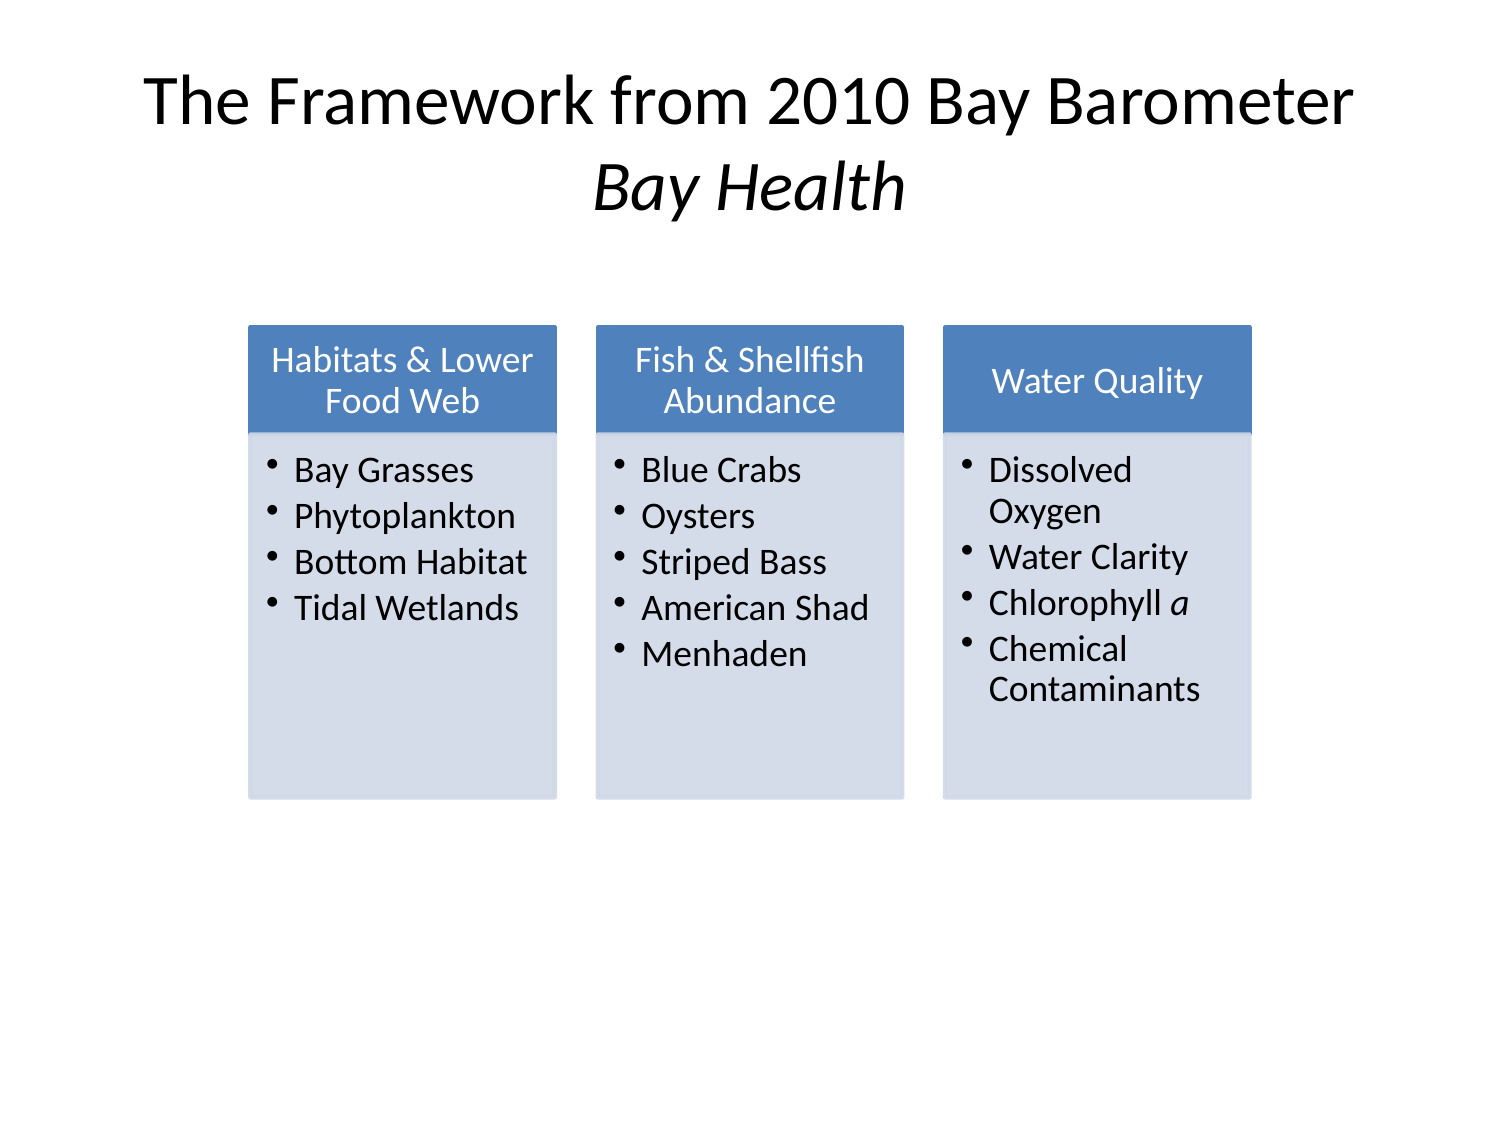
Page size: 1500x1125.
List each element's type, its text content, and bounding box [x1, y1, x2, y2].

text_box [249, 228, 1251, 897]
title The Framework from 2010 Bay Barometer Bay Health [75, 45, 1425, 233]
